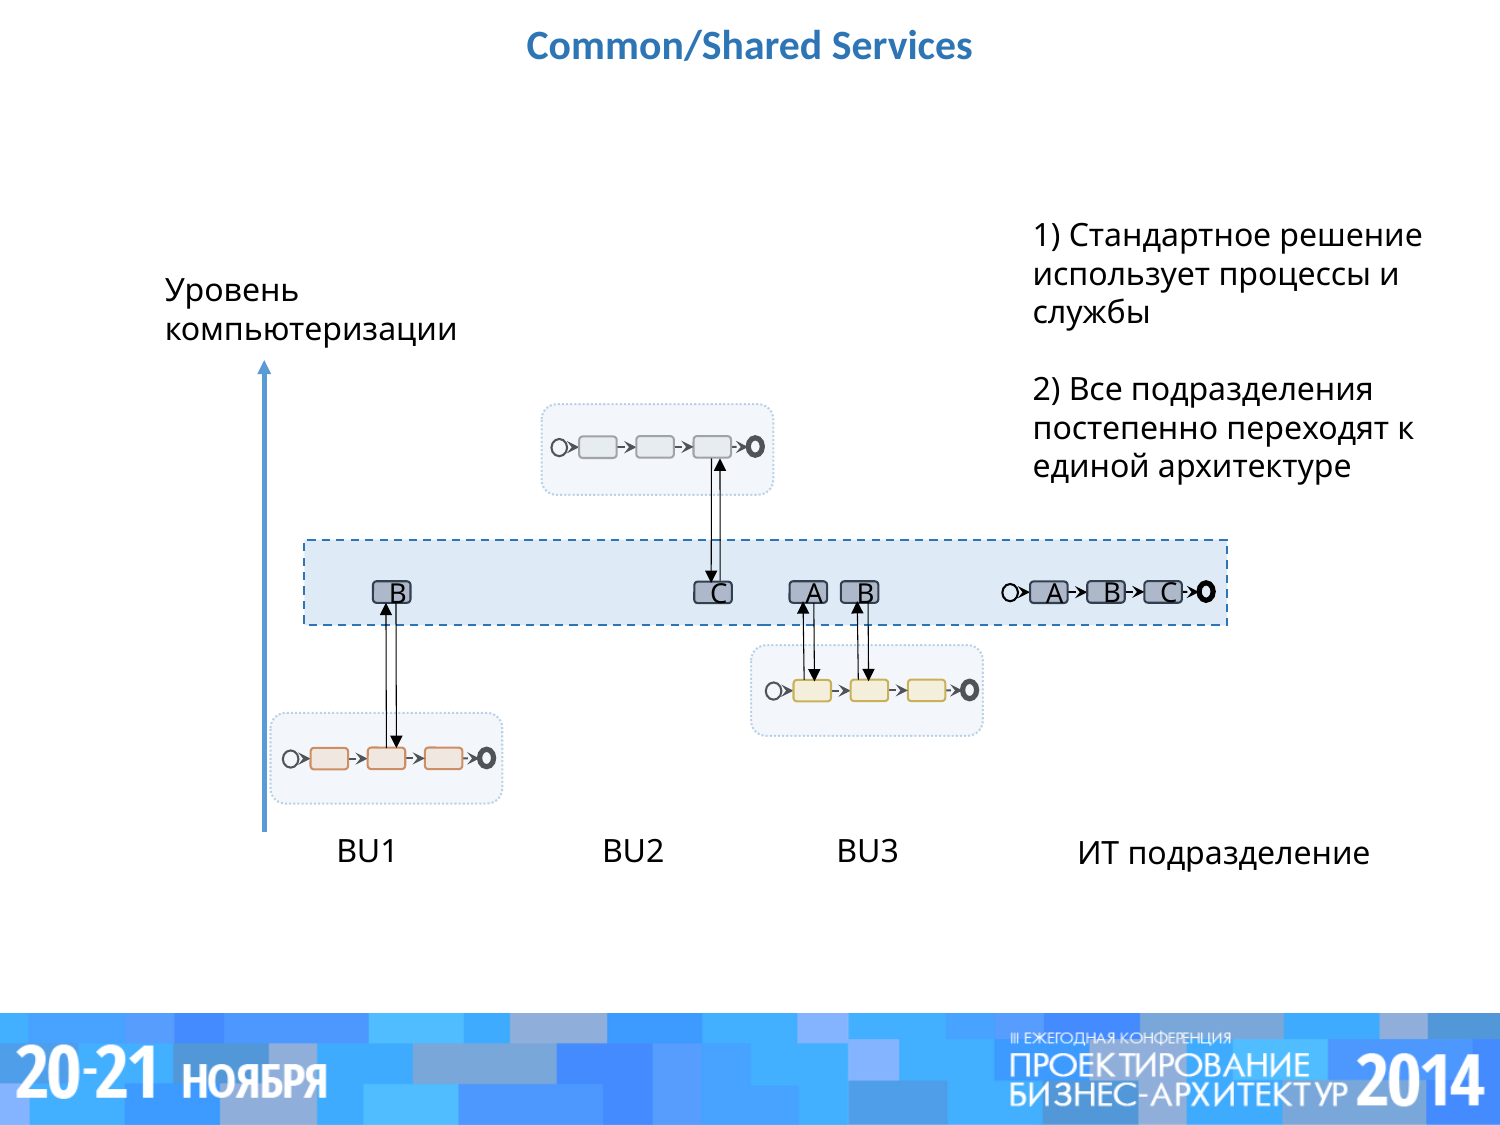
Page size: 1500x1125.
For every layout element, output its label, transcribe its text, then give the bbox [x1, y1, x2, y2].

text_box B [1086, 580, 1126, 604]
text_box Уровень компьютеризации [150, 262, 528, 354]
text_box [540, 403, 775, 496]
text_box A [1029, 580, 1069, 605]
text_box [269, 711, 504, 805]
text_box BU2 [587, 823, 730, 877]
text_box B [839, 580, 880, 604]
text_box C [1143, 580, 1183, 604]
text_box C [693, 580, 733, 605]
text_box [765, 679, 977, 702]
picture [0, 1013, 1500, 1125]
text_box B [371, 580, 412, 604]
text_box [750, 644, 984, 737]
text_box A [788, 580, 829, 604]
text_box BU3 [821, 823, 964, 877]
text_box [1198, 581, 1215, 602]
text_box ИТ подразделение [1062, 824, 1407, 878]
text_box [1001, 582, 1019, 603]
text_box BU1 [321, 823, 464, 877]
text_box 1) Стандартное решение использует процессы и службы 2) Все подразделения постепенно переходят к единой архитектуре [1017, 207, 1447, 492]
title Common/Shared Services [103, 6, 1397, 89]
text_box [303, 539, 1228, 626]
